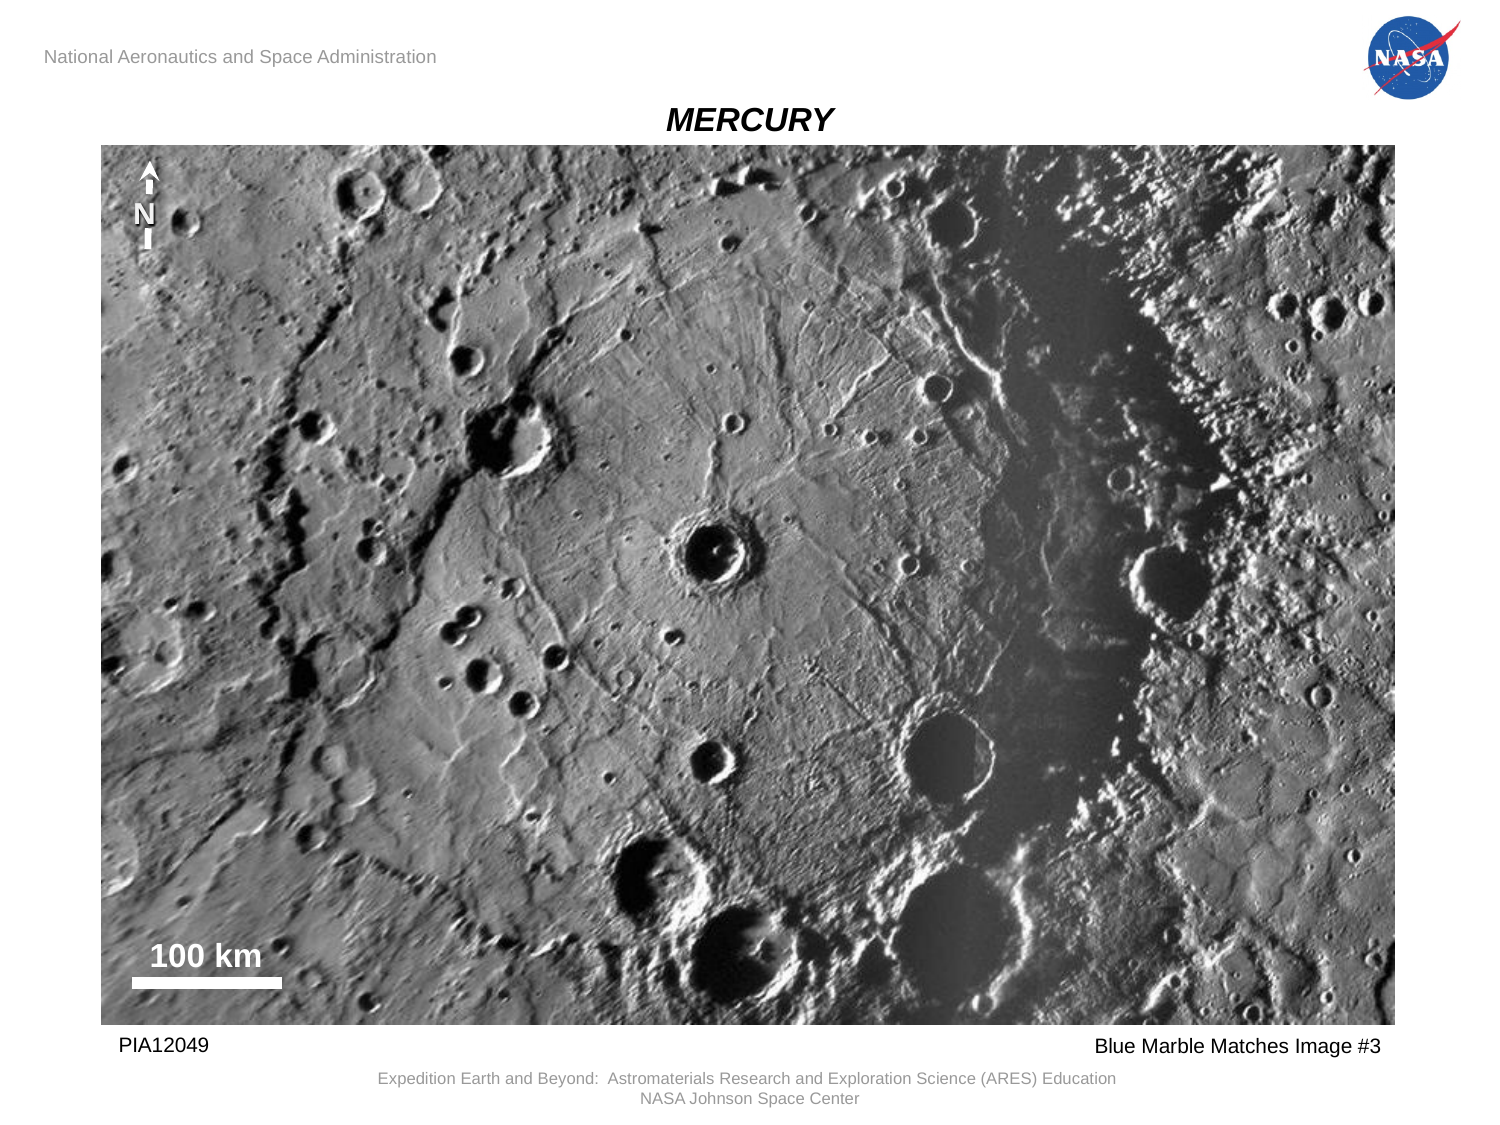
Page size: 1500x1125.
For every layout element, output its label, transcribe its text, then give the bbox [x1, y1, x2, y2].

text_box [100, 145, 1398, 1067]
text_box MERCURY [381, 91, 1119, 143]
picture [1362, 15, 1461, 100]
